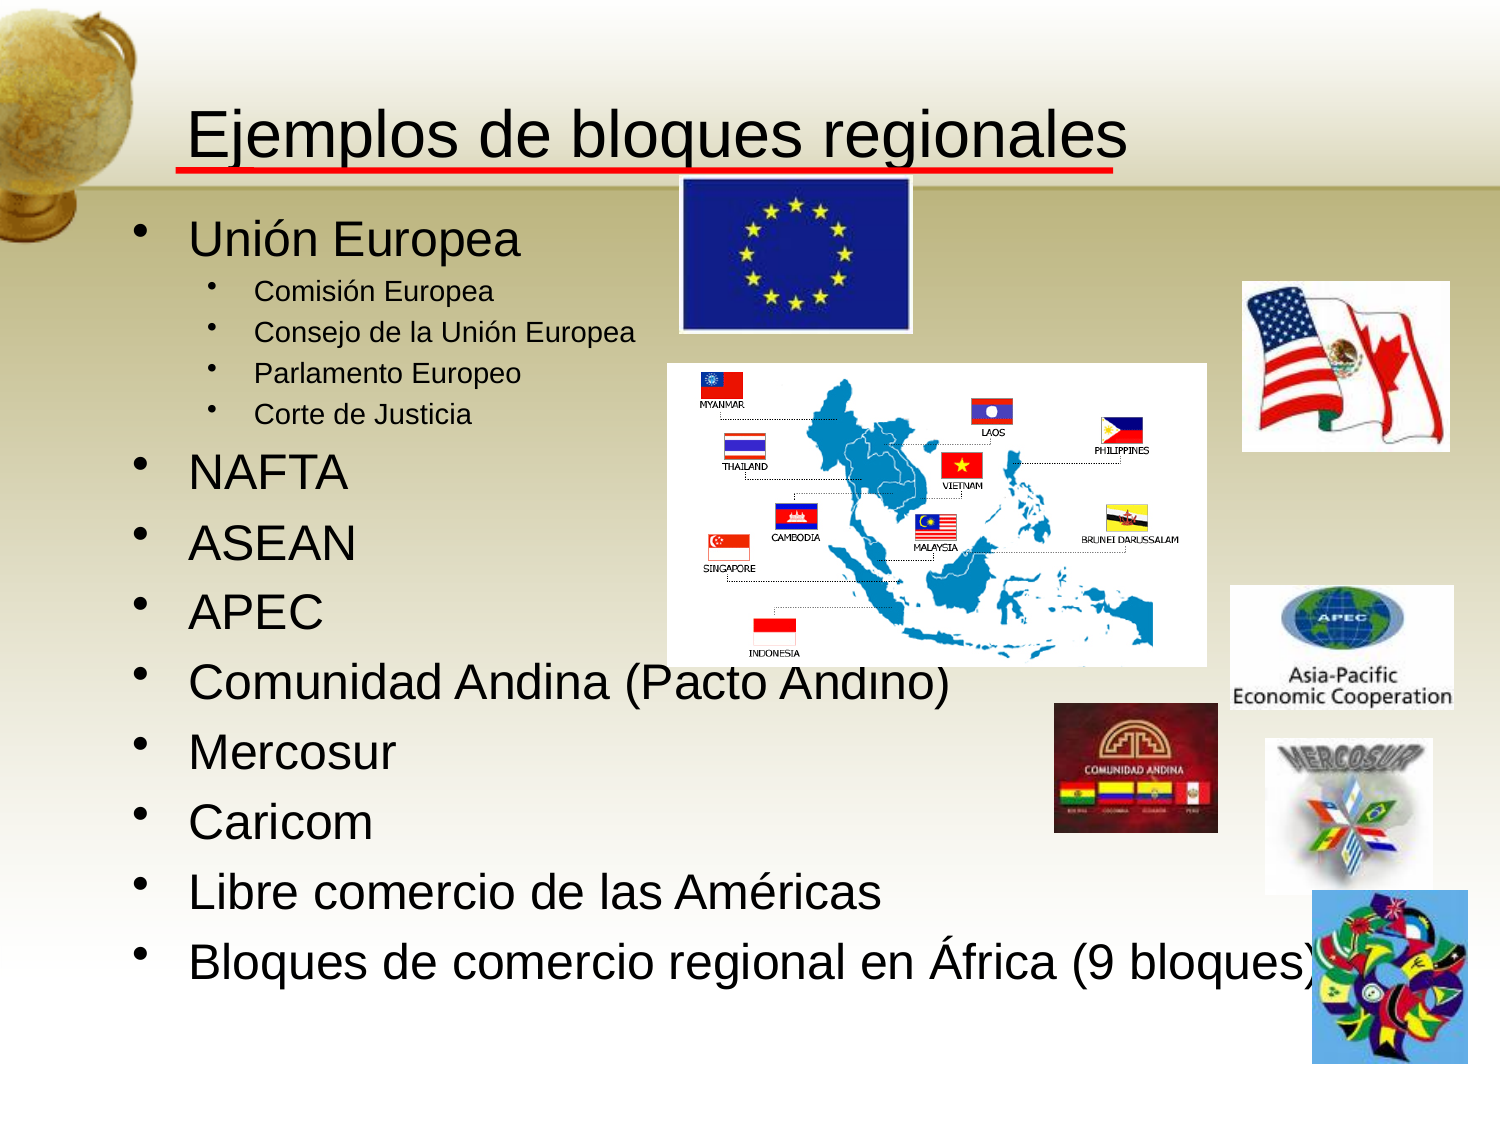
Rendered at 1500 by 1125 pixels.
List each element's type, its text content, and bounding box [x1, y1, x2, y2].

picture [0, 0, 1500, 1125]
list Unión Europea Comisión Europea Consejo de la Unión Europea Parlamento Europeo Corte de Justicia NAFTA ASEAN APEC Comunidad Andina (Pacto Andino) Mercosur Caricom Libre comercio de las Américas Bloques de comercio regional en África (9 bloques) [116, 198, 1454, 1091]
title Ejemplos de bloques regionales [170, 36, 1436, 179]
